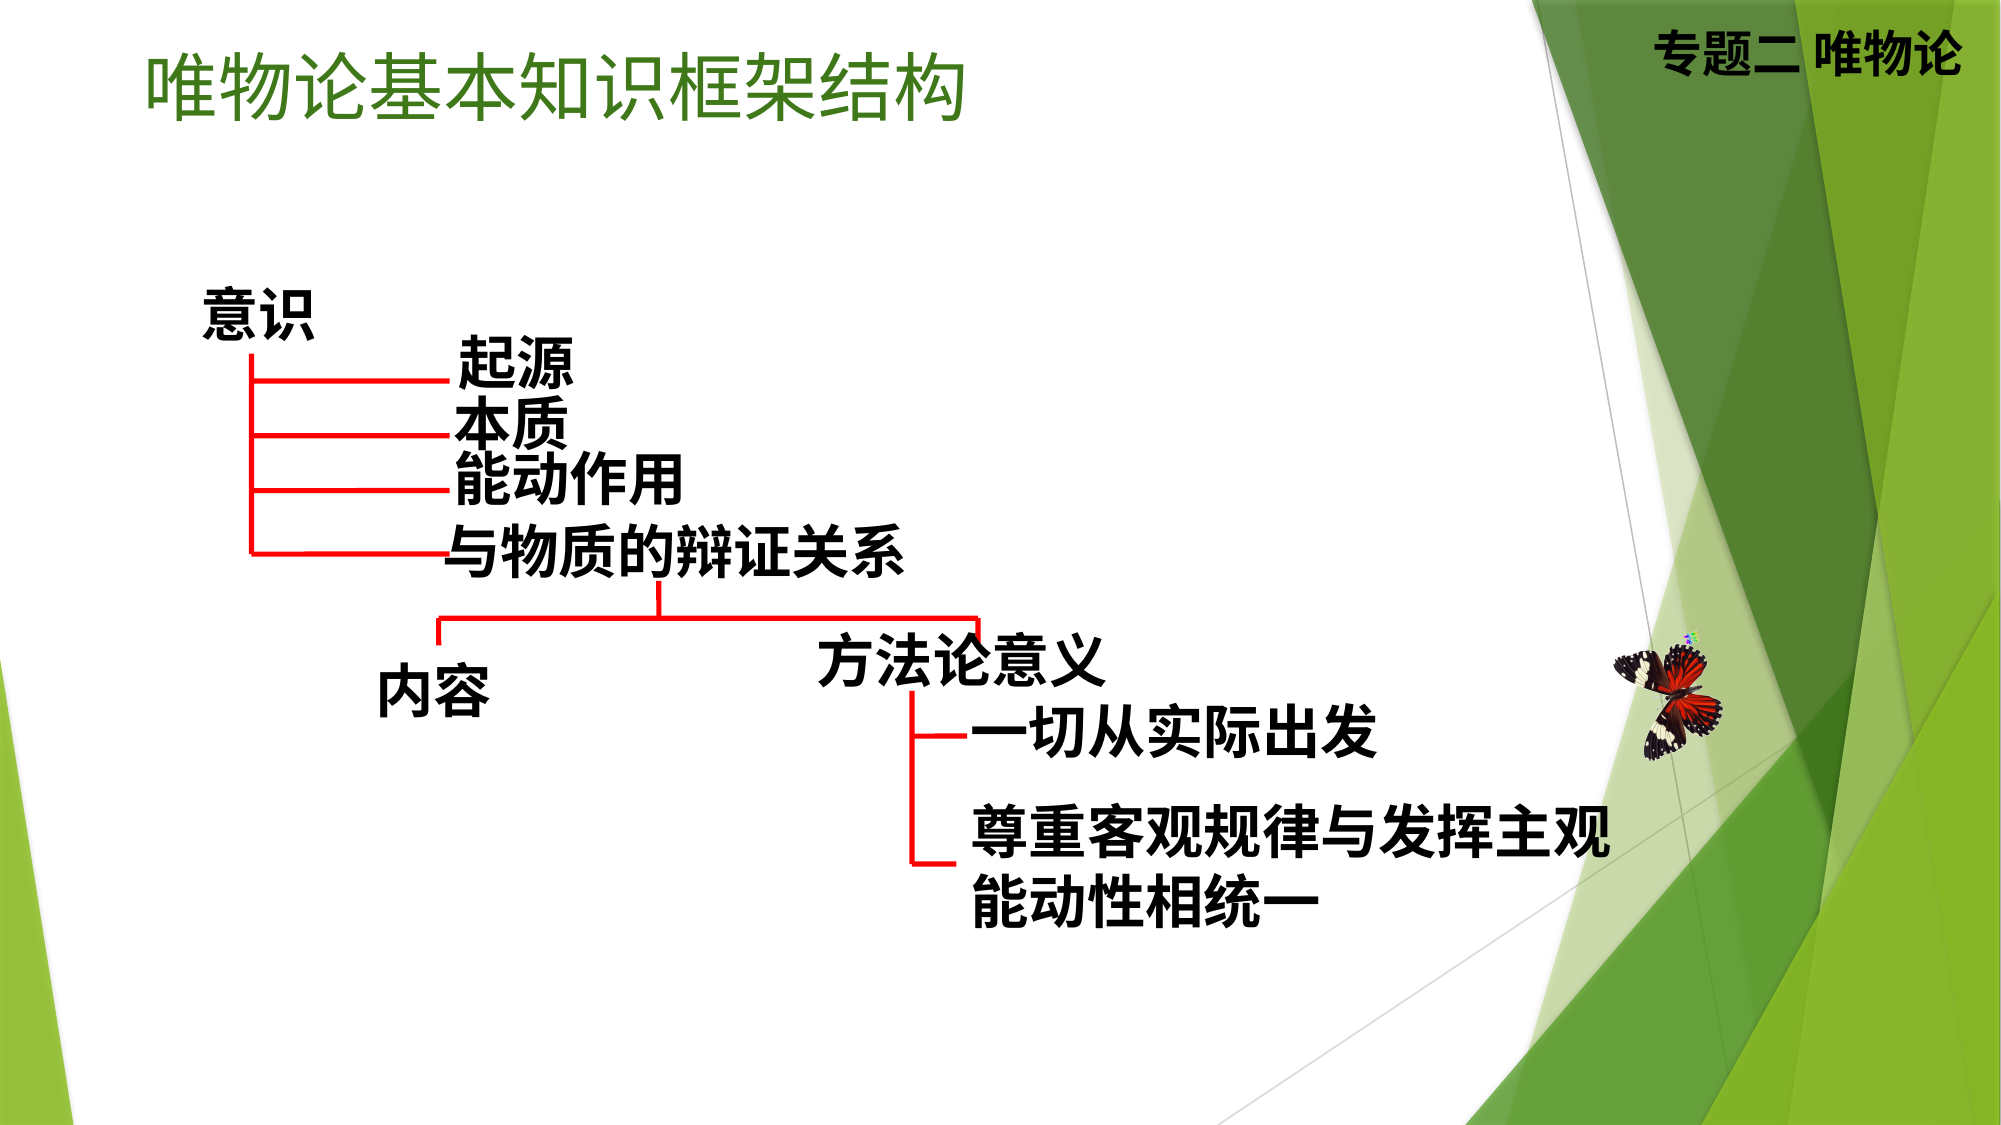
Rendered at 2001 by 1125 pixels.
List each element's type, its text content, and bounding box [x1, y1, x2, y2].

text_box 唯物论基本知识框架结构 [128, 32, 1005, 165]
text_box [184, 269, 1637, 943]
picture [1616, 631, 1731, 762]
